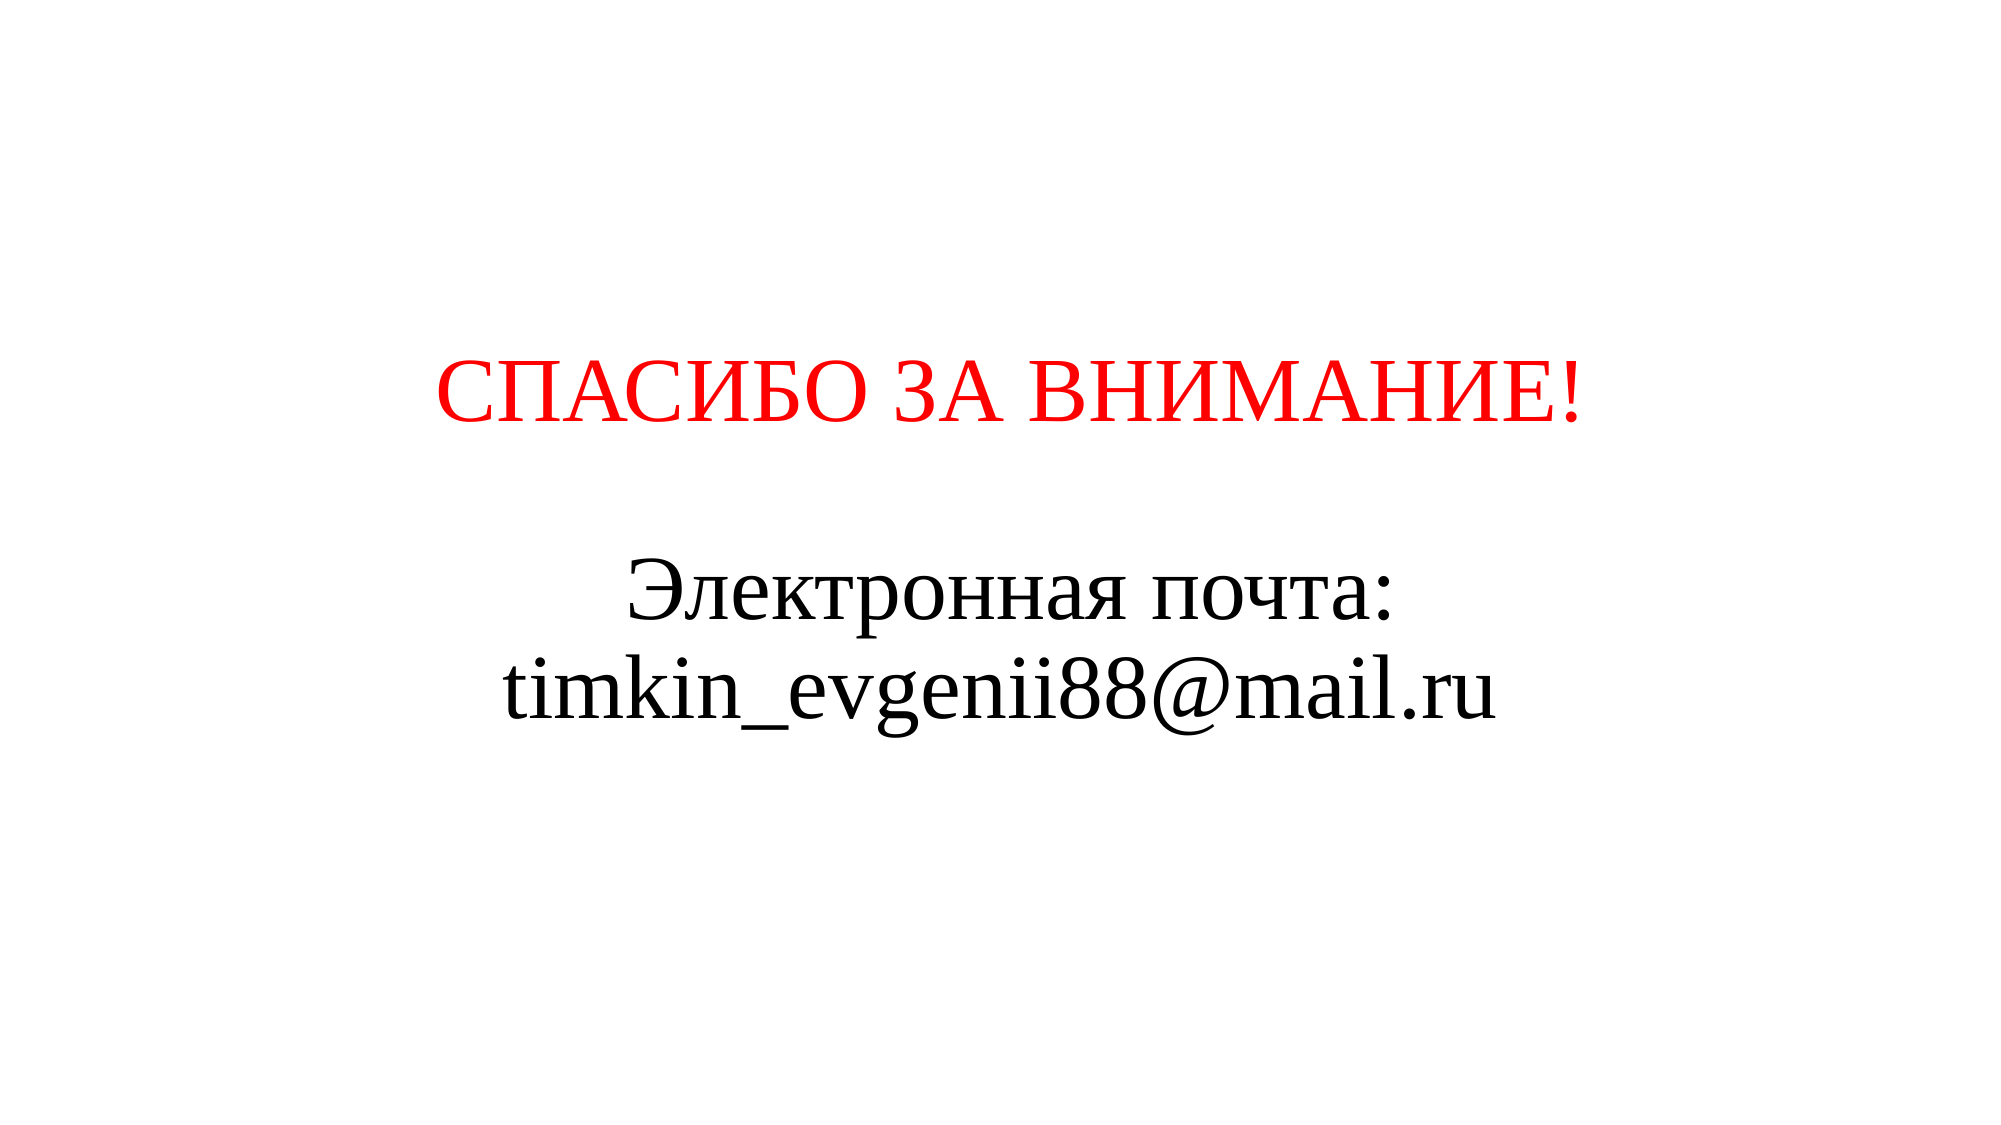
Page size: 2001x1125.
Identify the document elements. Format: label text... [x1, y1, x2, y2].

title СПАСИБО ЗА ВНИМАНИЕ! Электронная почта: timkin_evgenii88@mail.ru [149, 311, 1875, 768]
